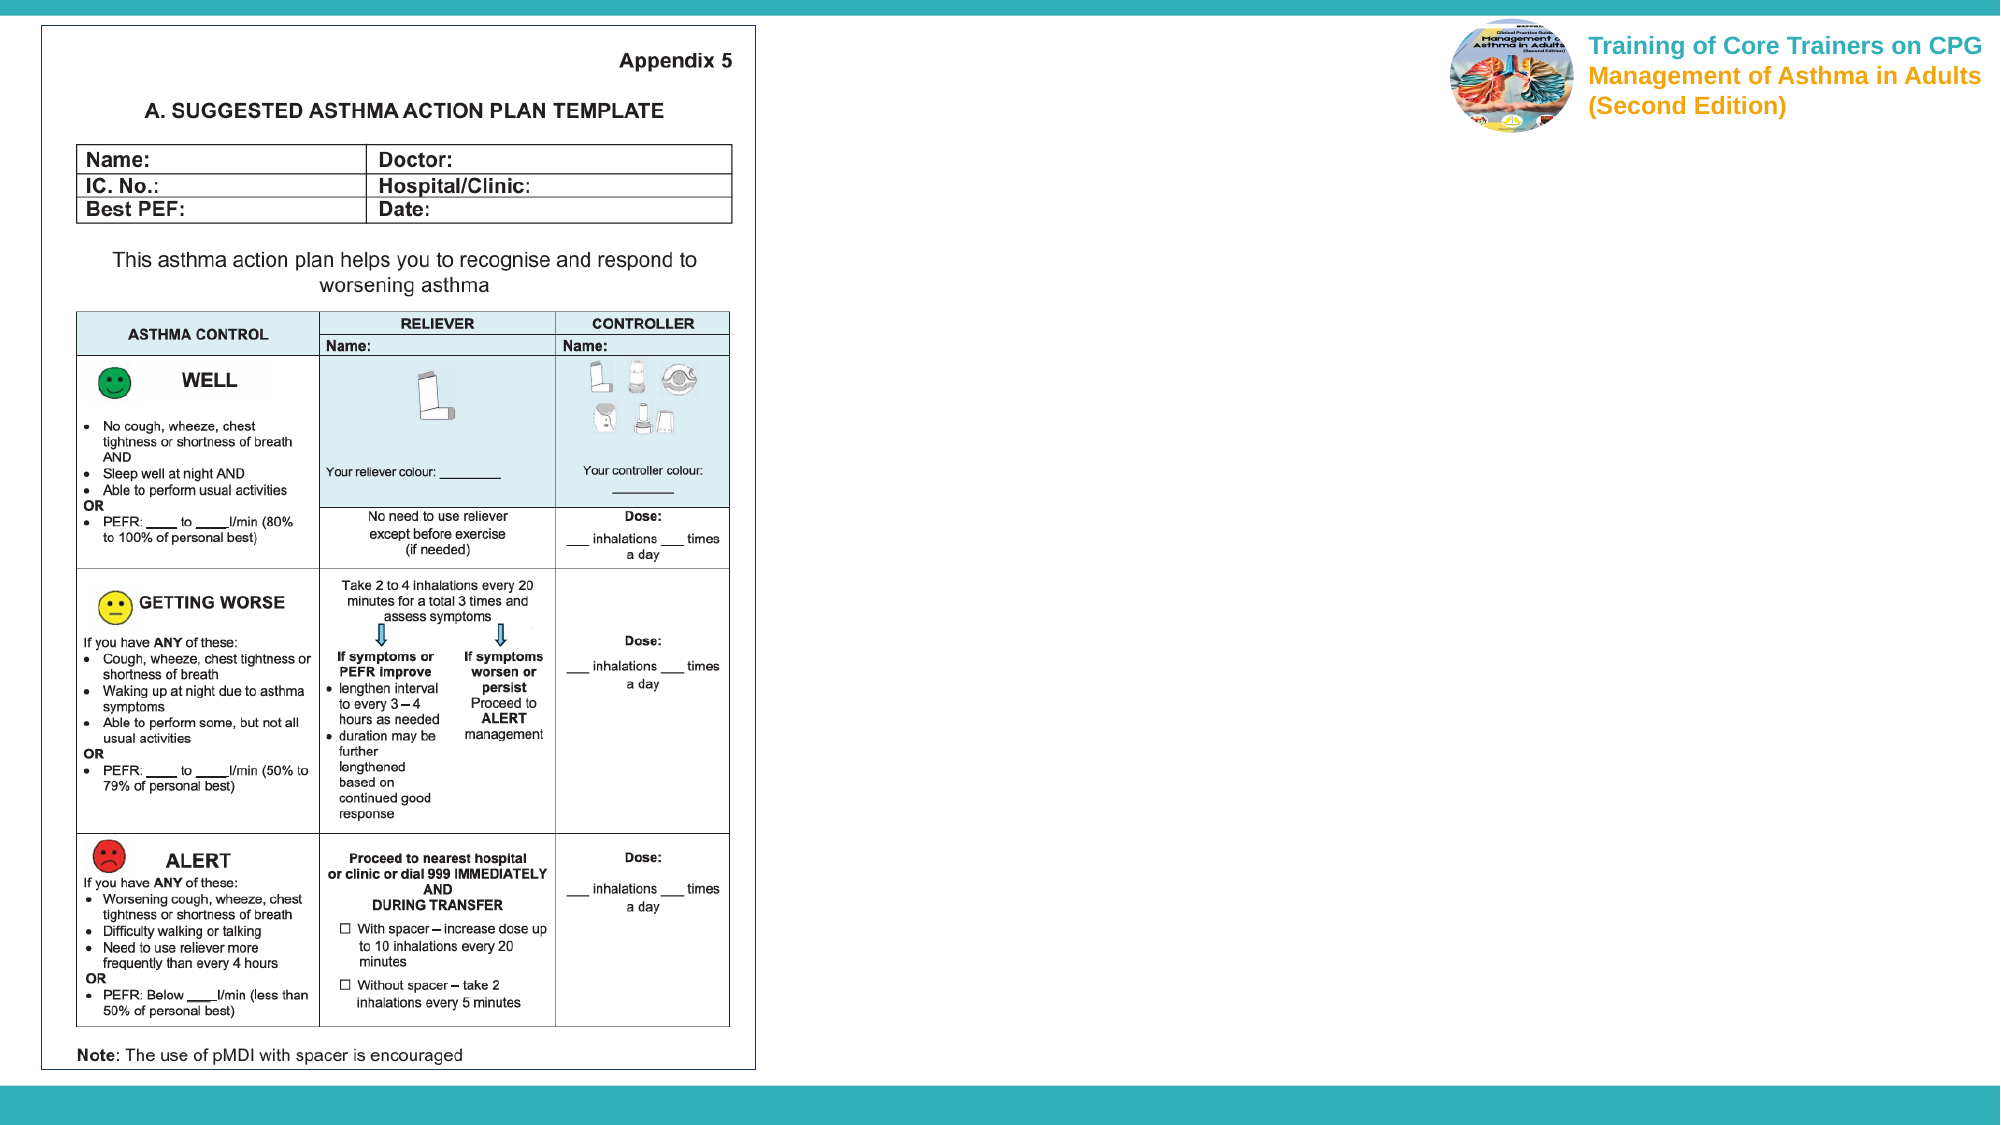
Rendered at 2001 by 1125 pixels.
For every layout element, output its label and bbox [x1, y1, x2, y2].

picture [40, 25, 757, 1070]
picture [1449, 18, 1574, 133]
